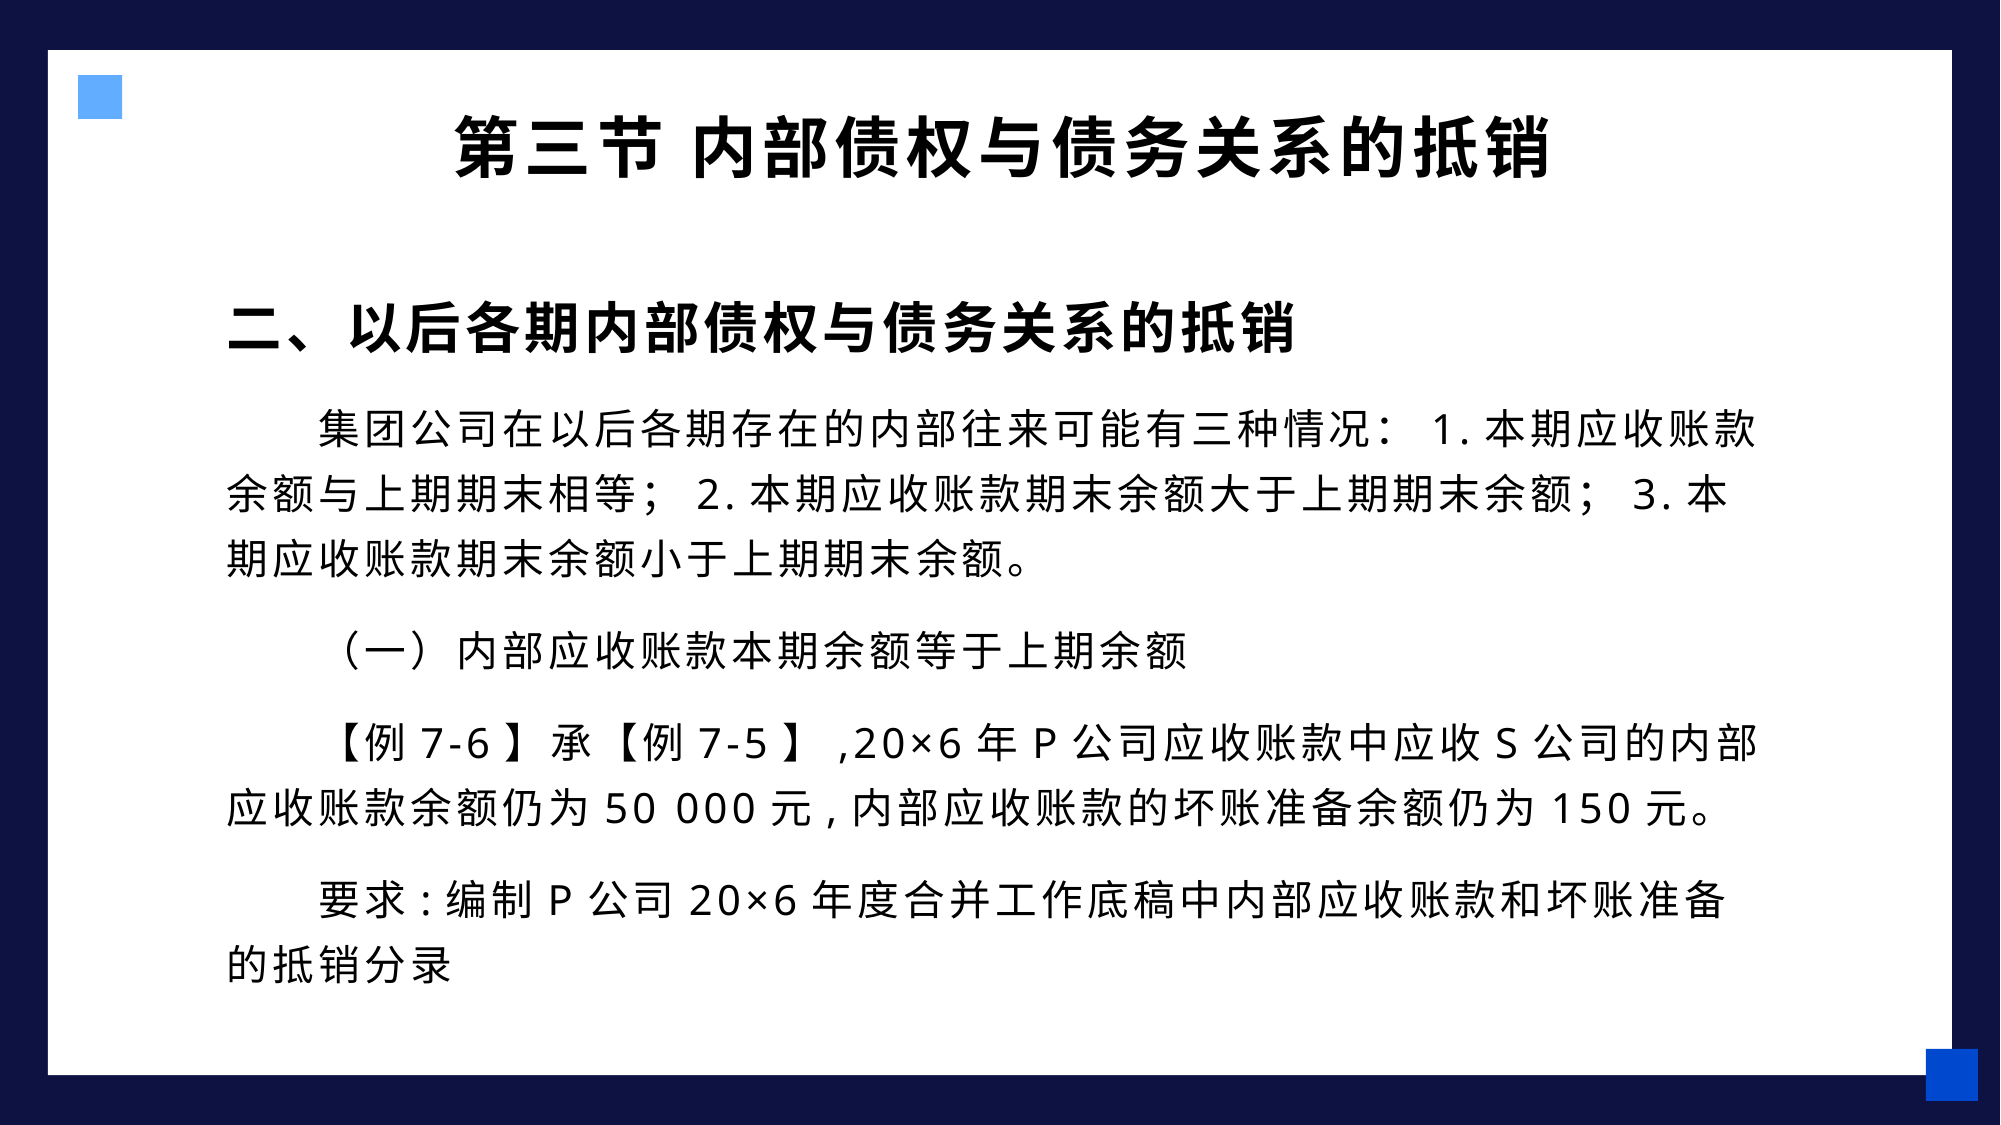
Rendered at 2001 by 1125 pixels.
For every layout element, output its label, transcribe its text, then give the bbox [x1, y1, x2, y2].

list 二、以后各期内部债权与债务关系的抵销 集团公司在以后各期存在的内部往来可能有三种情况：1.本期应收账款余额与上期期末相等；2.本期应收账款期末余额大于上期期末余额；3.本期应收账款期末余额小于上期期末余额。 （一）内部应收账款本期余额等于上期余额 【例7-6】承【例7-5】,20×6年P公司应收账款中应收S公司的内部应收账款余额仍为50 000元,内部应收账款的坏账准备余额仍为150元。 要求:编制P公司20×6年度合并工作底稿中内部应收账款和坏账准备的抵销分录 [210, 279, 1790, 845]
text_box 第三节 内部债权与债务关系的抵销 [376, 75, 1625, 200]
